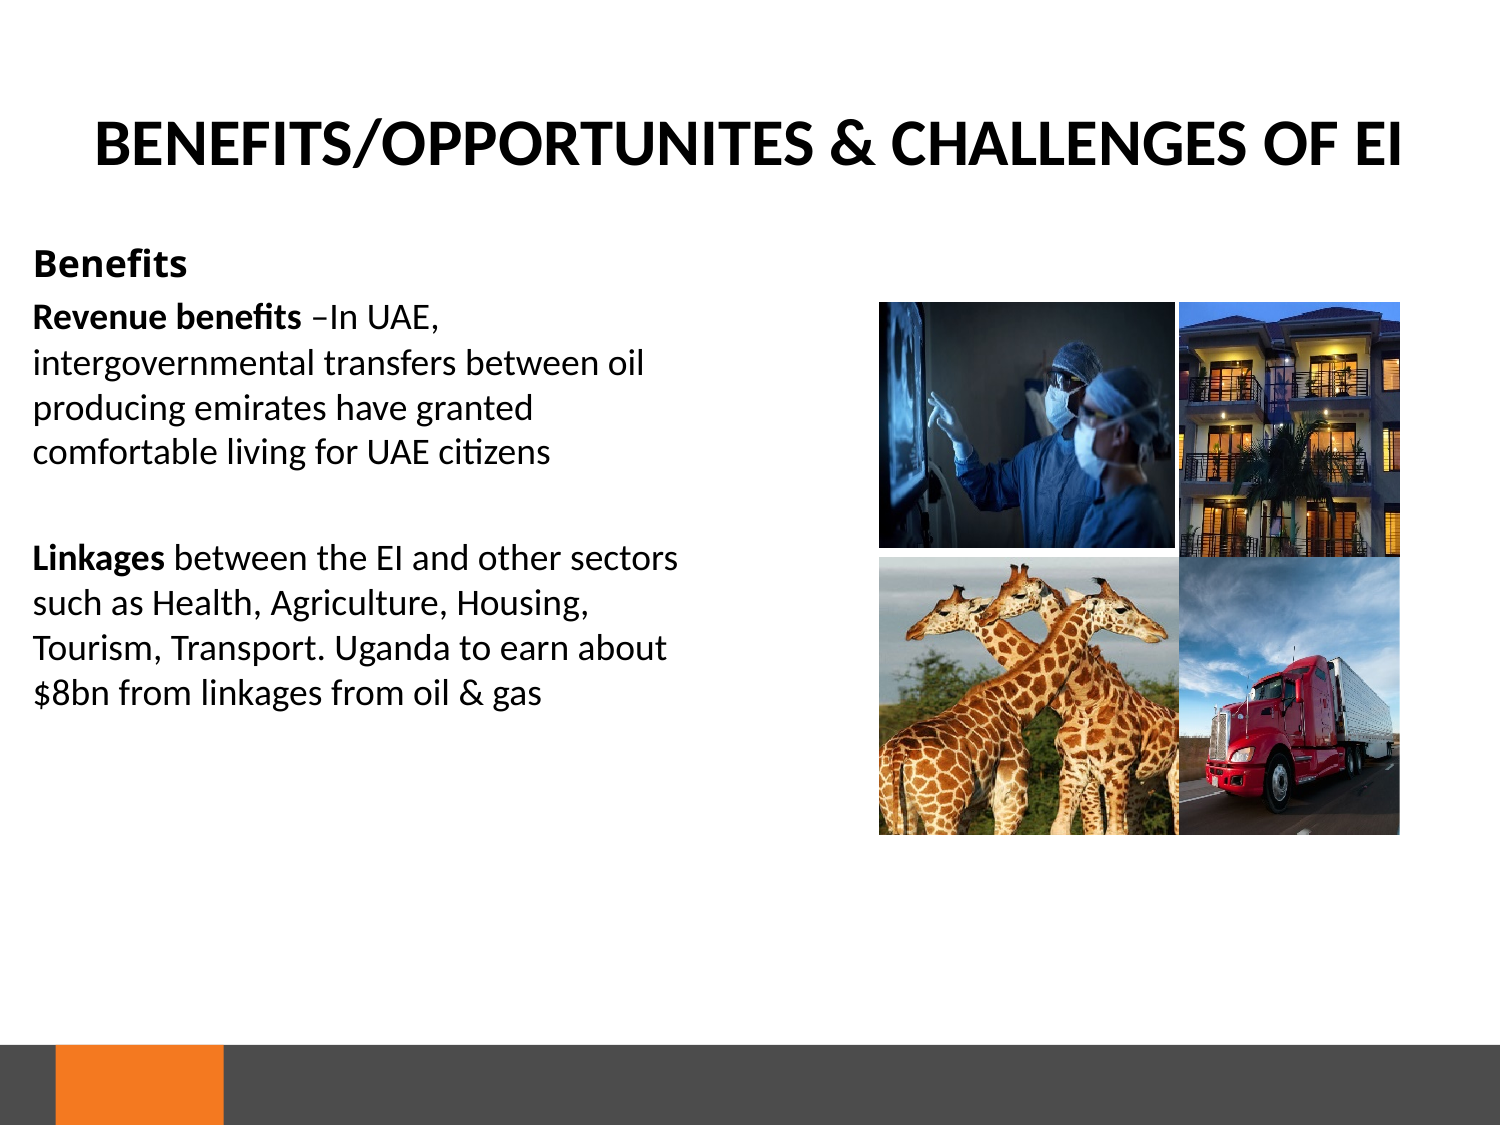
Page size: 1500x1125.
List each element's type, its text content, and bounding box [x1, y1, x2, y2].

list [879, 556, 1173, 835]
list Benefits Revenue benefits –In UAE, intergovernmental transfers between oil producing emirates have granted comfortable living for UAE citizens Linkages between the EI and other sectors such as Health, Agriculture, Housing, Tourism, Transport. Uganda to earn about $8bn from linkages from oil & gas [17, 232, 727, 1014]
picture [1178, 302, 1400, 835]
title BENEFITS/OPPORTUNITES & CHALLENGES OF EI [75, 45, 1425, 233]
picture [879, 302, 1176, 549]
